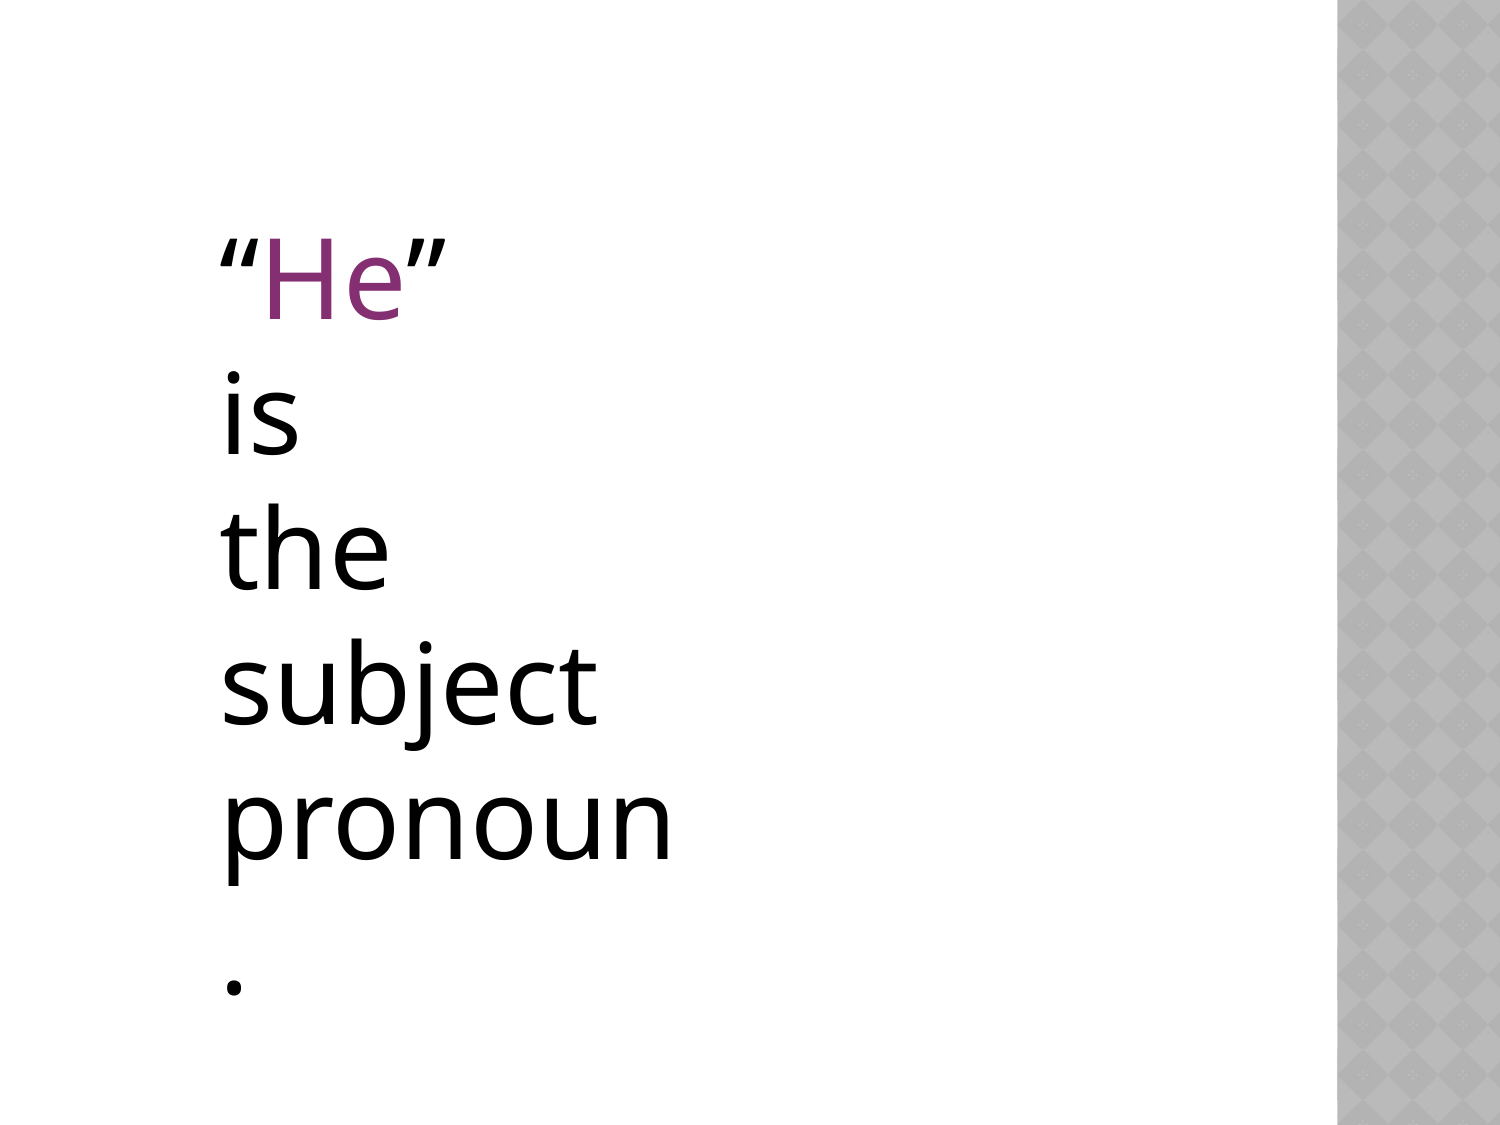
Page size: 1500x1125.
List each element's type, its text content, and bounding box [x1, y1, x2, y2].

text_box “He” is the subject pronoun. [204, 199, 700, 1025]
